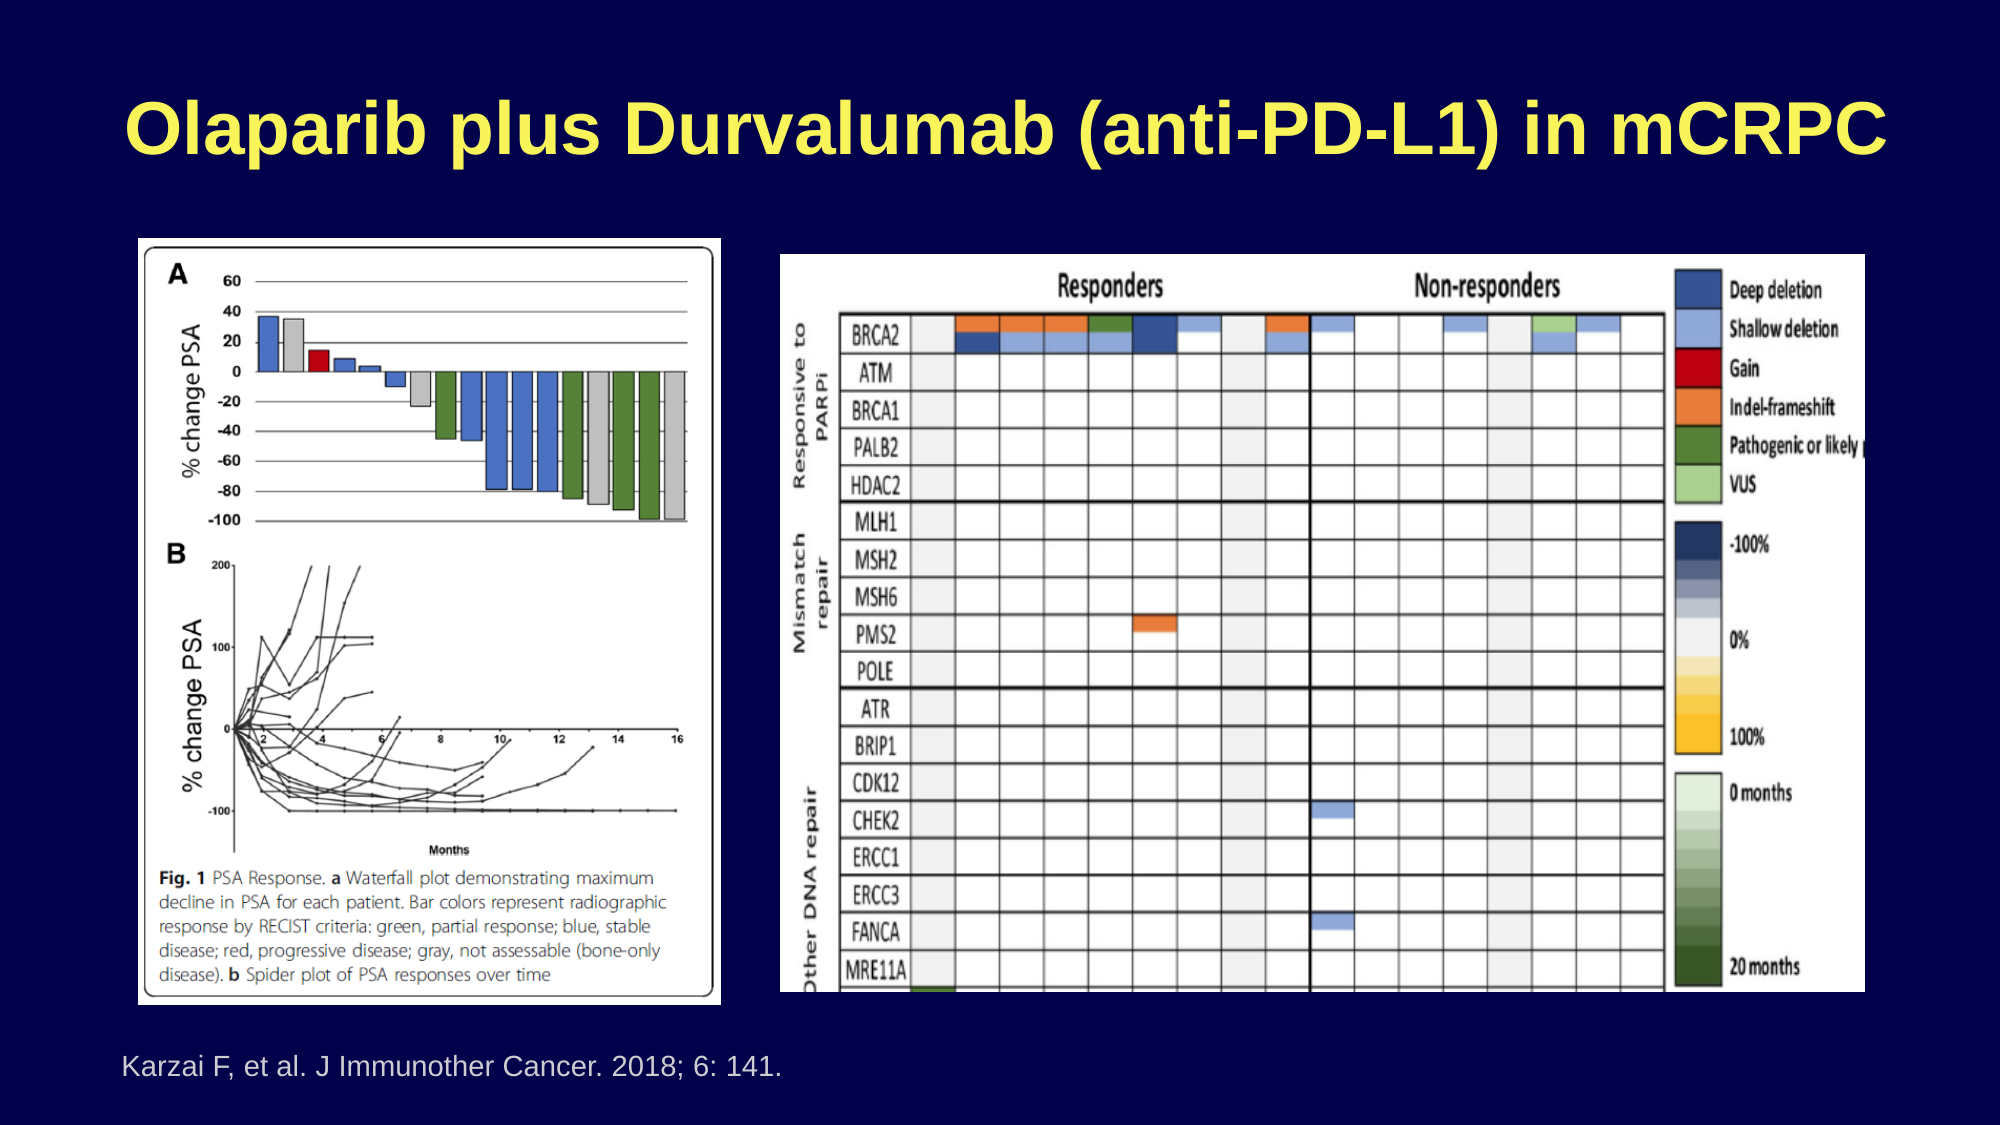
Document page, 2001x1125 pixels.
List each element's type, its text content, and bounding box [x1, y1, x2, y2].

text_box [138, 238, 1865, 1005]
title Olaparib plus Durvalumab (anti-PD-L1) in mCRPC [109, 34, 1974, 216]
text_box Karzai F, et al. J Immunother Cancer. 2018; 6: 141. [106, 1039, 1421, 1090]
